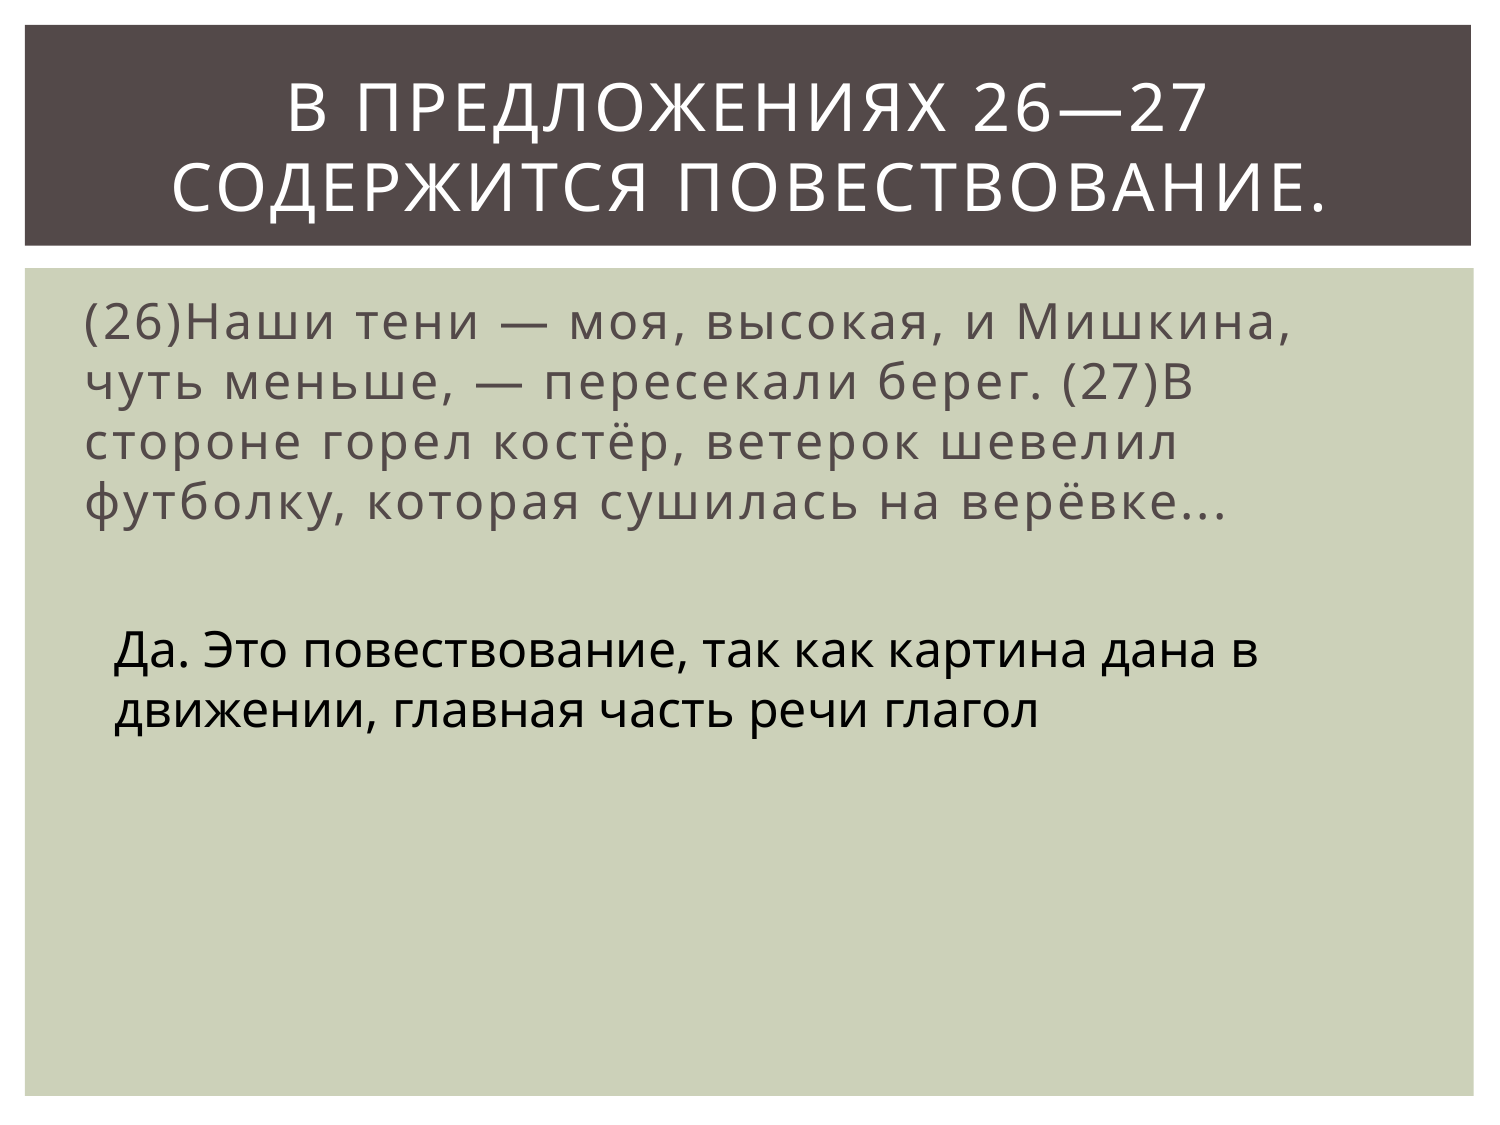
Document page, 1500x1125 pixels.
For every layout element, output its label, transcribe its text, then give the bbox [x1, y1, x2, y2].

title В предложениях 26—27 содержится повествование. [62, 58, 1438, 232]
list (26)Наши тени — моя, высокая, и Мишкина, чуть меньше, — пересекали берег. (27)В стороне горел костёр, ветерок шевелил футболку, которая сушилась на верёвке... [62, 281, 1442, 1005]
text_box Да. Это повествование, так как картина дана в движении, главная часть речи глагол [100, 609, 1388, 745]
